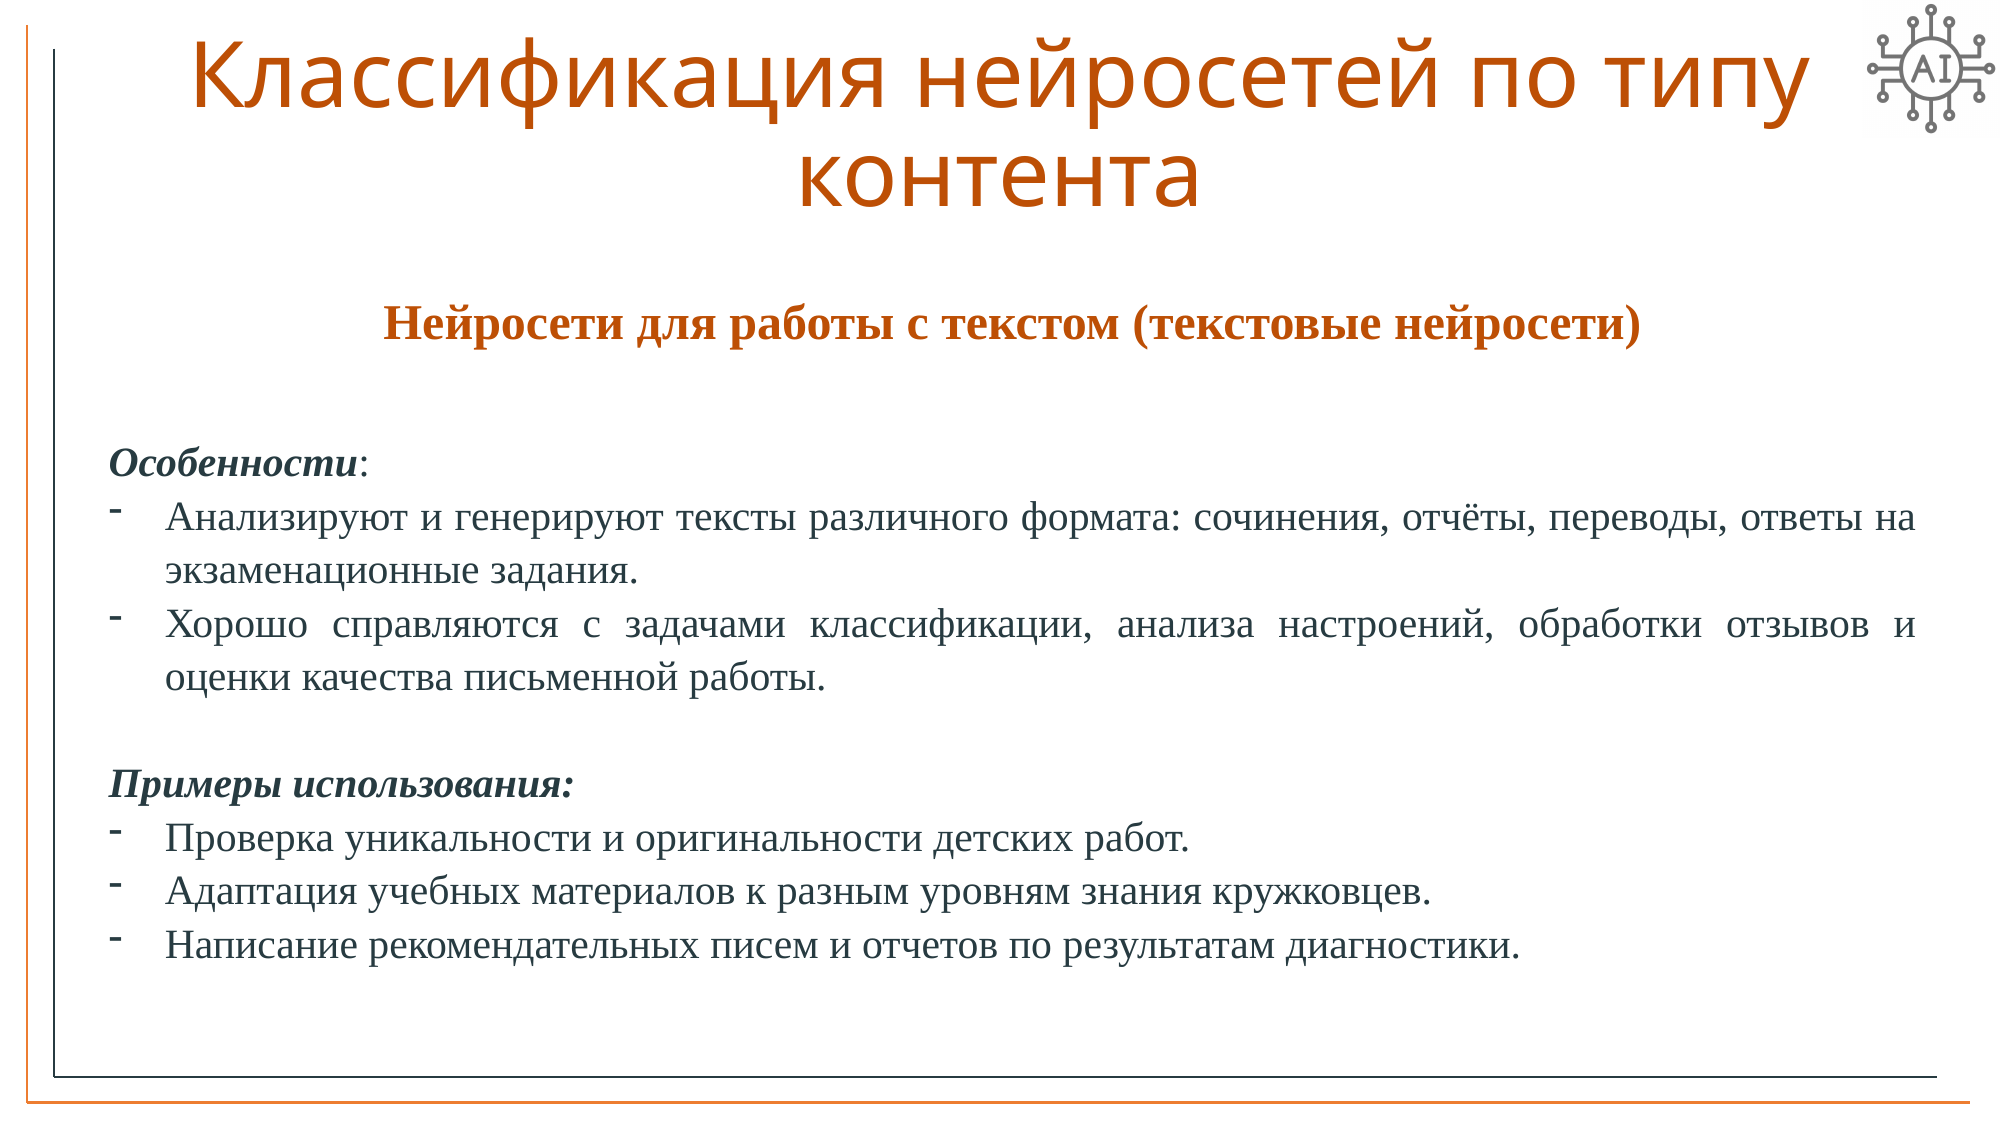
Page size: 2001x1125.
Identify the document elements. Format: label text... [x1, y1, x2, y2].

text_box Нейросети для работы с текстом (текстовые нейросети) Особенности: Анализируют и генерируют тексты различного формата: сочинения, отчёты, переводы, ответы на экзаменационные задания. Хорошо справляются с задачами классификации, анализа настроений, обработки отзывов и оценки качества письменной работы. Примеры использования: Проверка уникальности и оригинальности детских работ. Адаптация учебных материалов к разным уровням знания кружковцев. Написание рекомендательных писем и отчетов по результатам диагностики. [93, 282, 1932, 1049]
picture [1862, 0, 2000, 138]
title Классификация нейросетей по типу контента [137, 18, 1863, 236]
